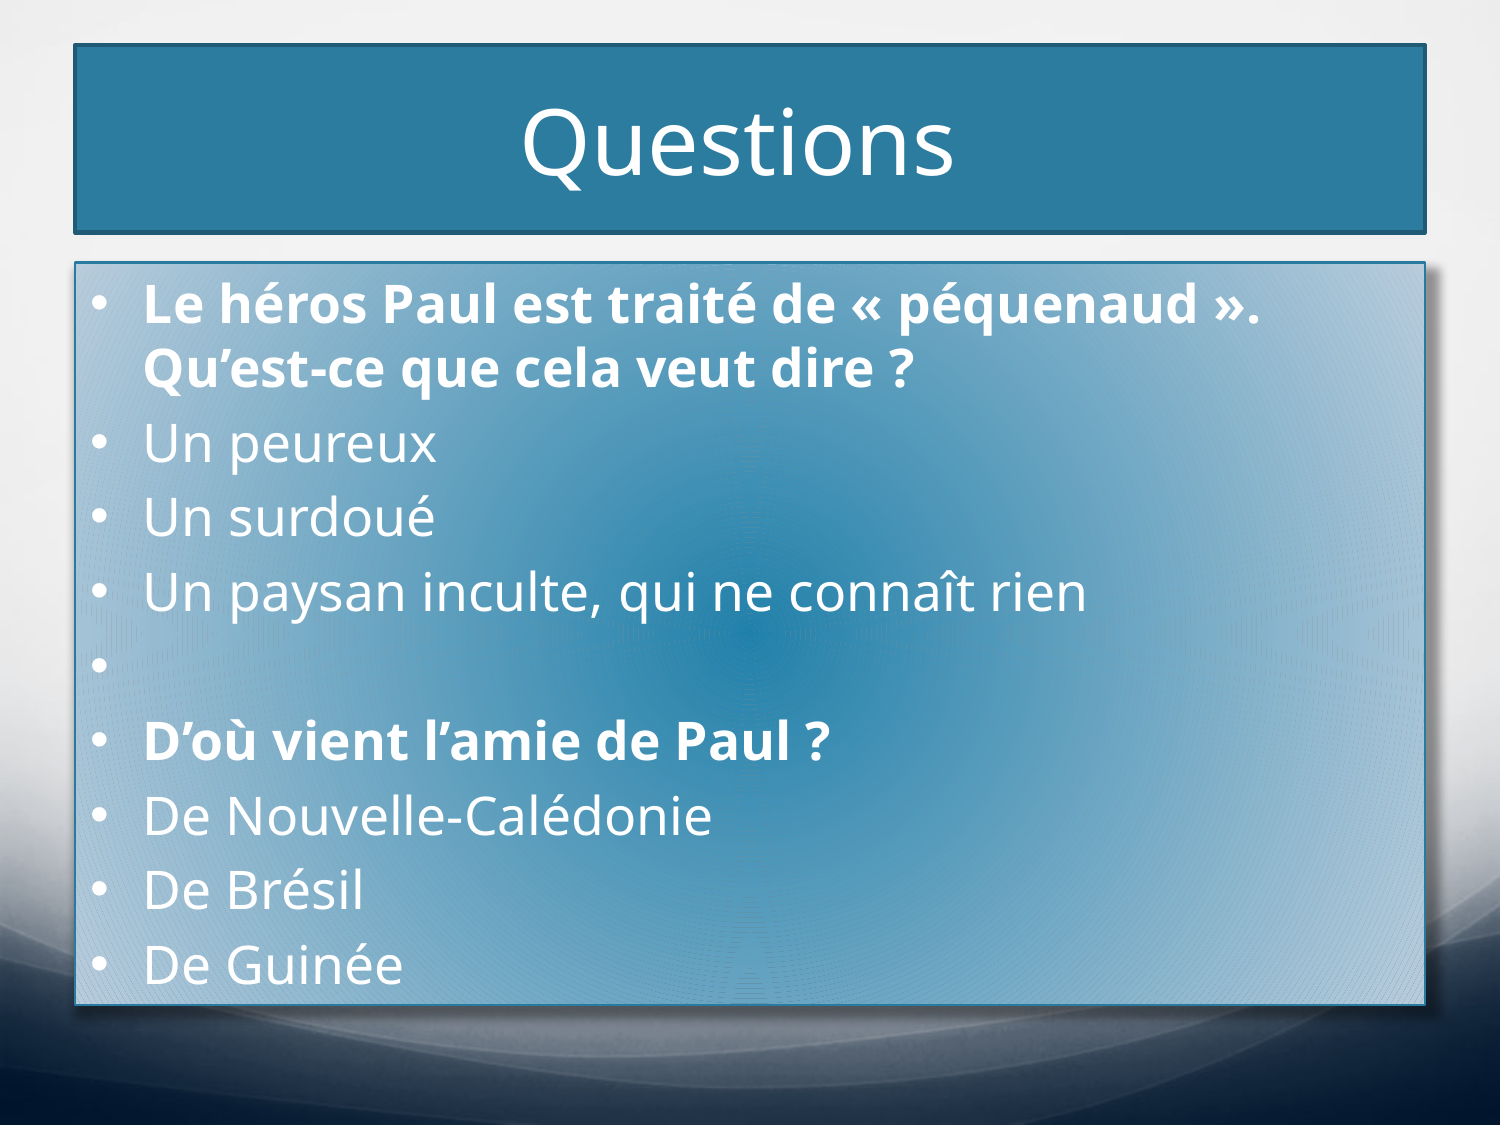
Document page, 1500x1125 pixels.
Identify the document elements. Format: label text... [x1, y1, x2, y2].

title Questions [73, 43, 1427, 235]
list Le héros Paul est traité de « péquenaud ». Qu’est-ce que cela veut dire ? Un peureux Un surdoué Un paysan inculte, qui ne connaît rien D’où vient l’amie de Paul ? De Nouvelle-Calédonie De Brésil De Guinée [74, 261, 1426, 1006]
